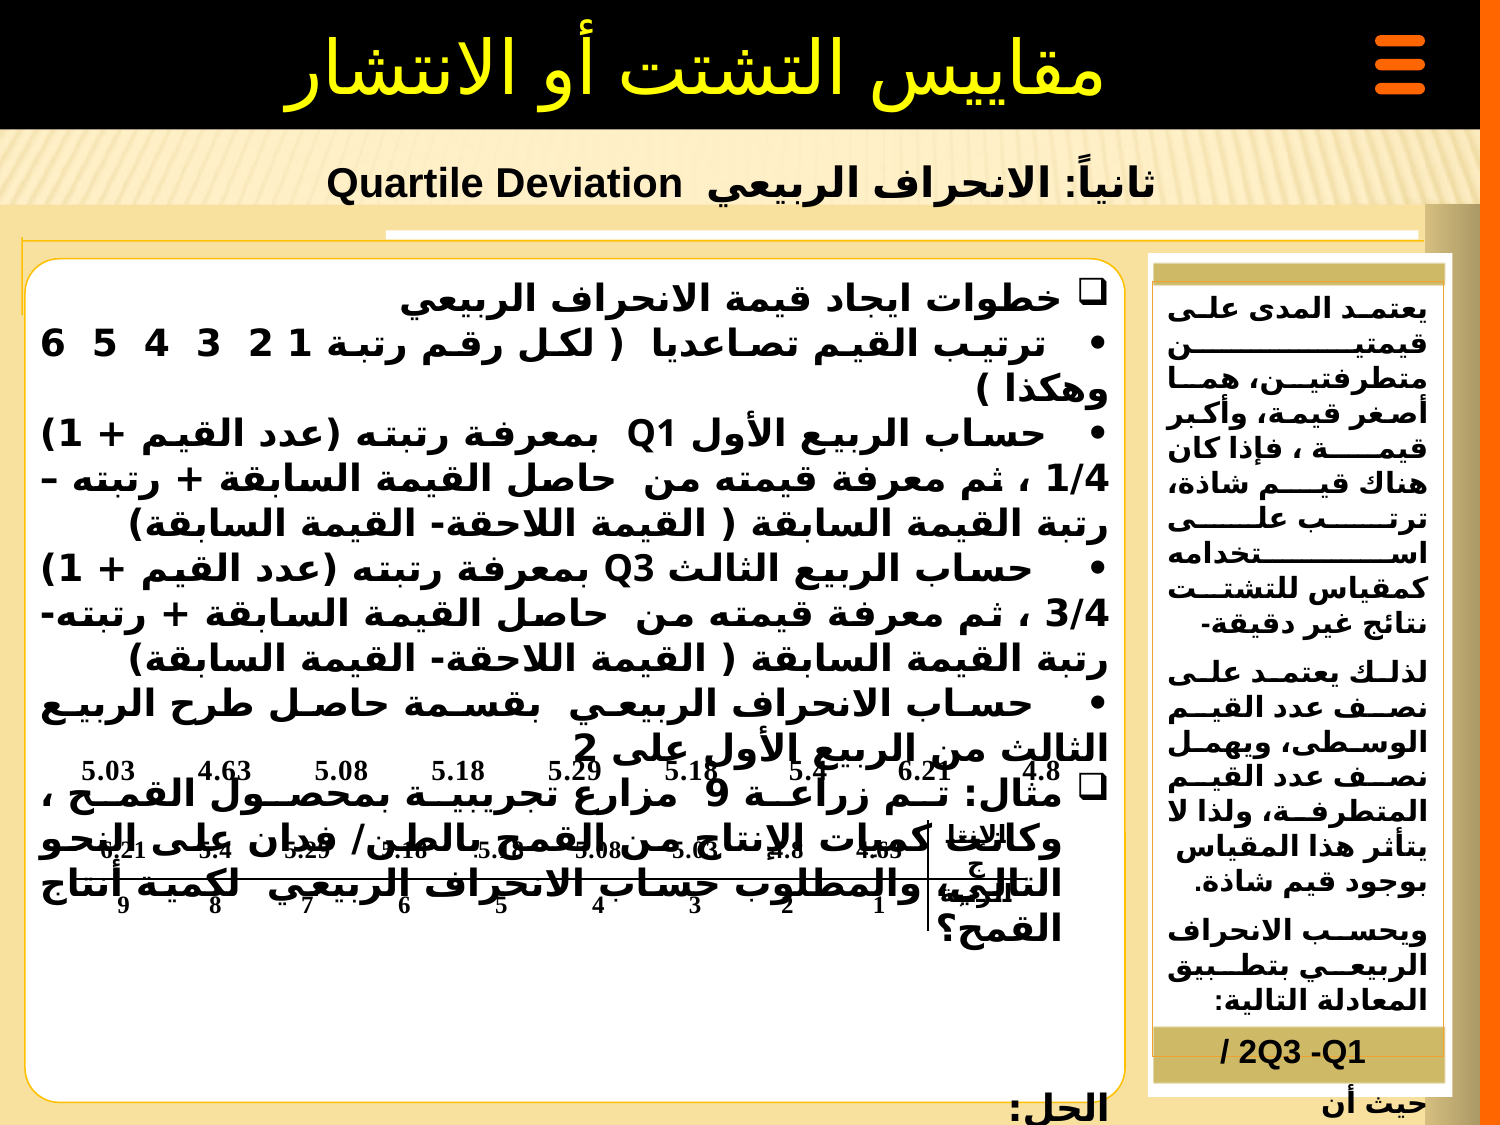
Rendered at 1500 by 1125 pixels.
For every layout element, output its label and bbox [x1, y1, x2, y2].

text_box [0, 0, 1500, 1125]
text_box [1147, 252, 1453, 1098]
